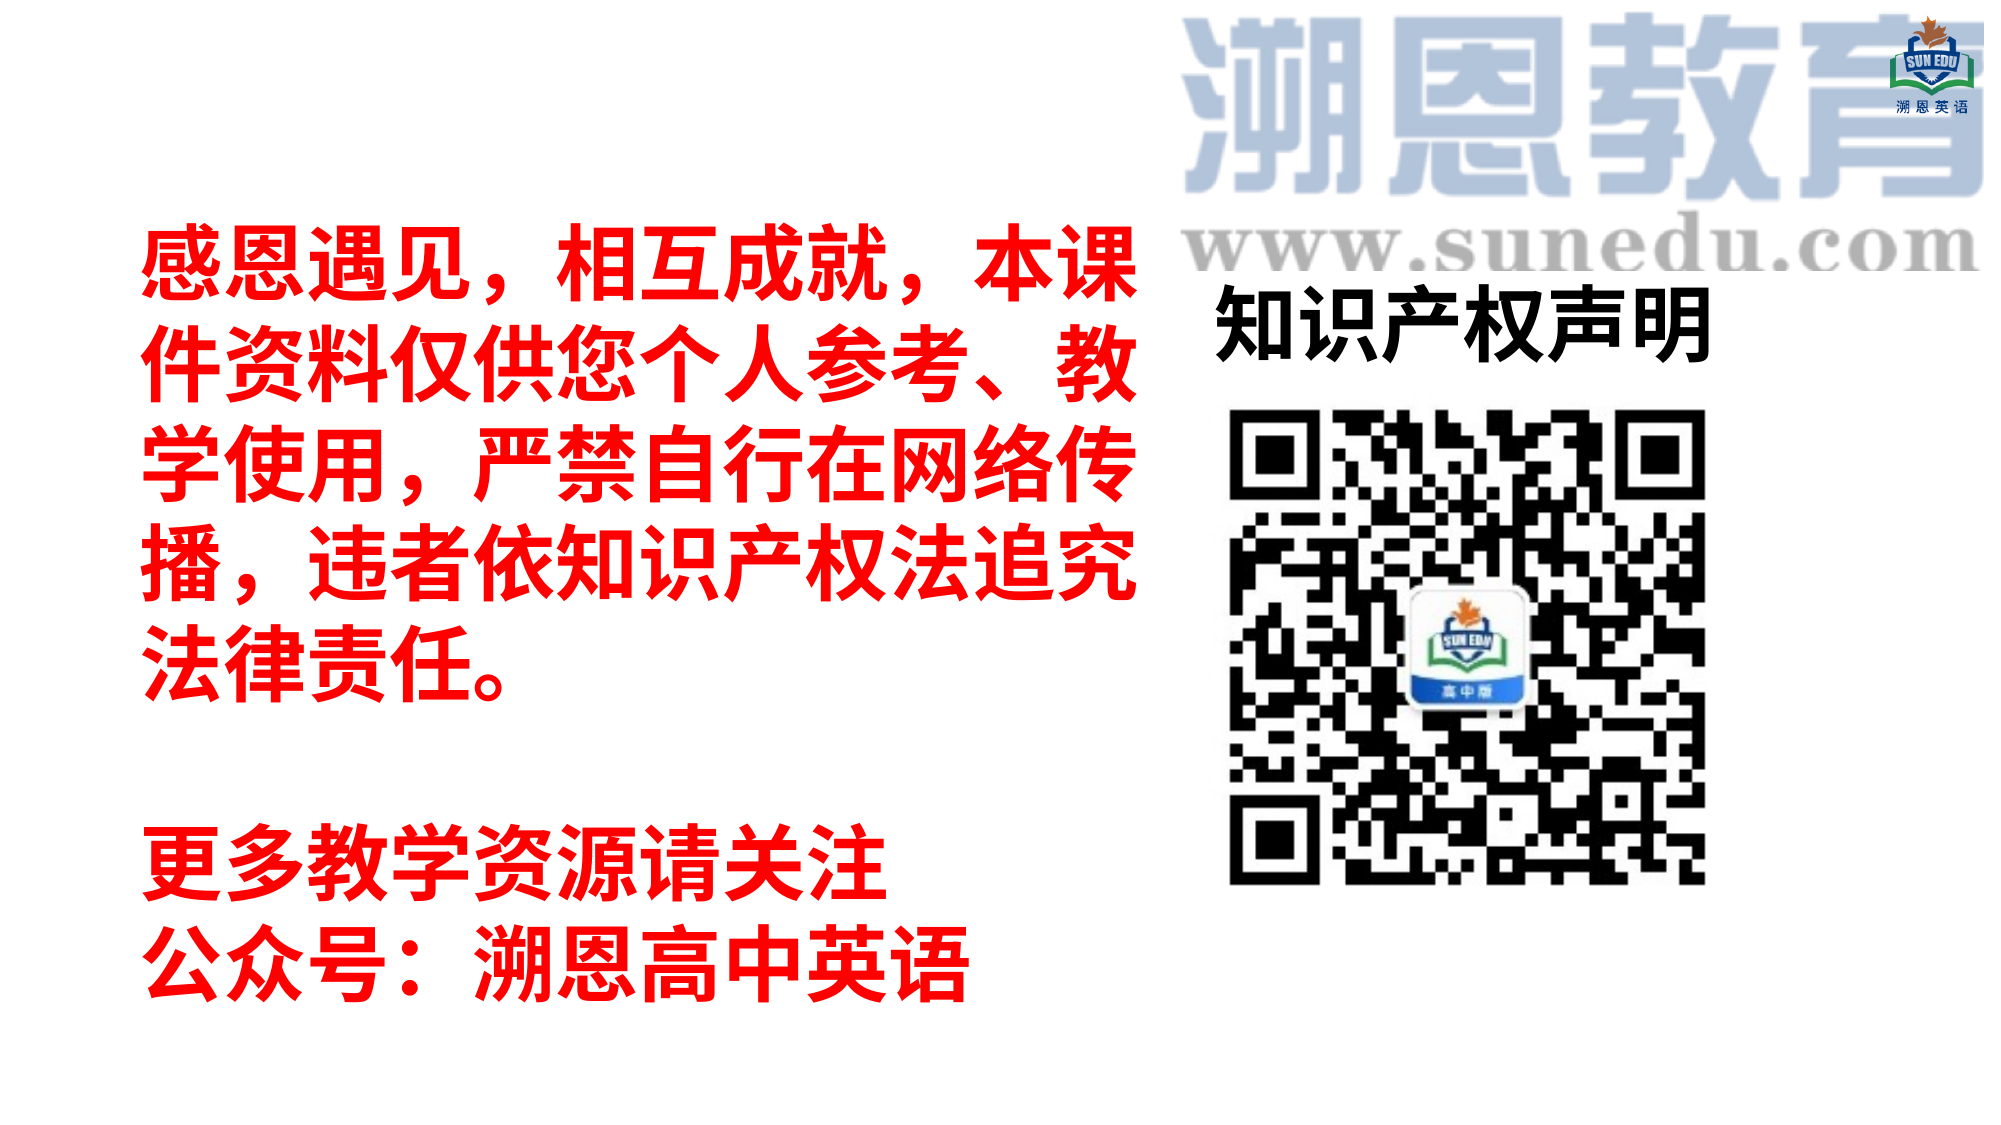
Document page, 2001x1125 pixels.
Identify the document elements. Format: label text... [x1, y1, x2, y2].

text_box 知识产权声明 [1199, 271, 1791, 380]
text_box 感恩遇见，相互成就，本课件资料仅供您个人参考、教学使用，严禁自行在网络传播，违者依知识产权法追究法律责任。 更多教学资源请关注 公众号：溯恩高中英语 [124, 204, 1198, 1019]
picture [1178, 10, 1984, 271]
picture [1192, 372, 1744, 924]
